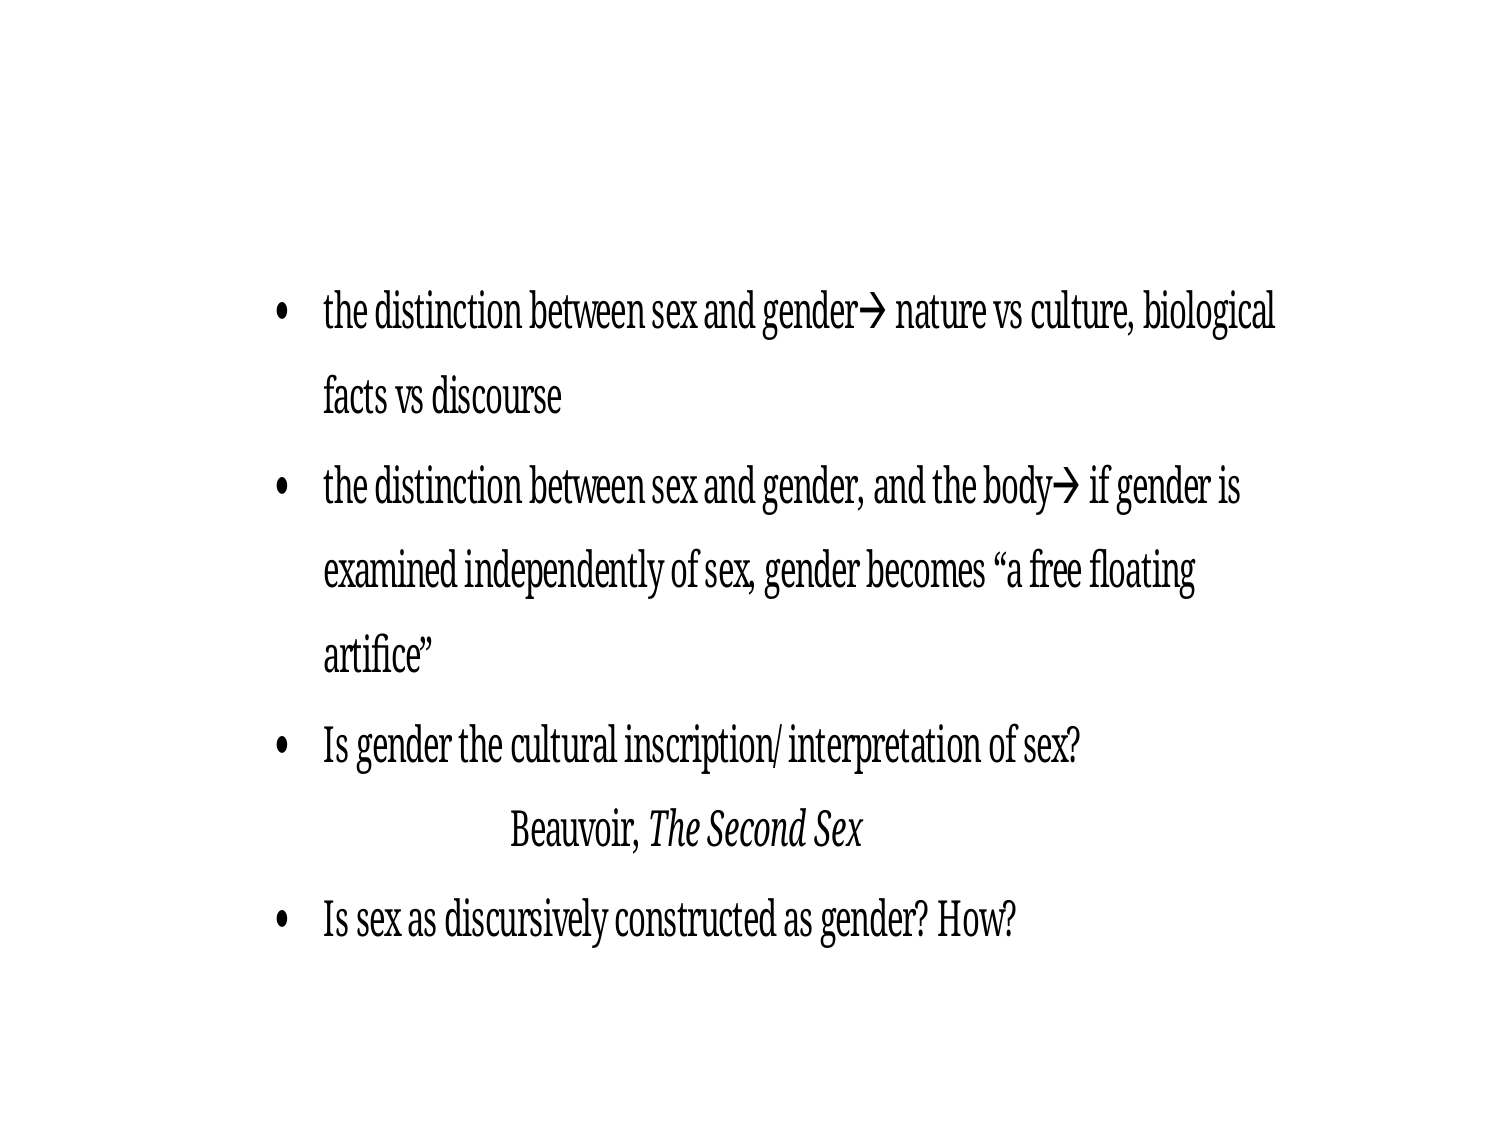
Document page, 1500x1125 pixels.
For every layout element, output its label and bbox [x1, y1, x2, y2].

list [229, 278, 1306, 977]
